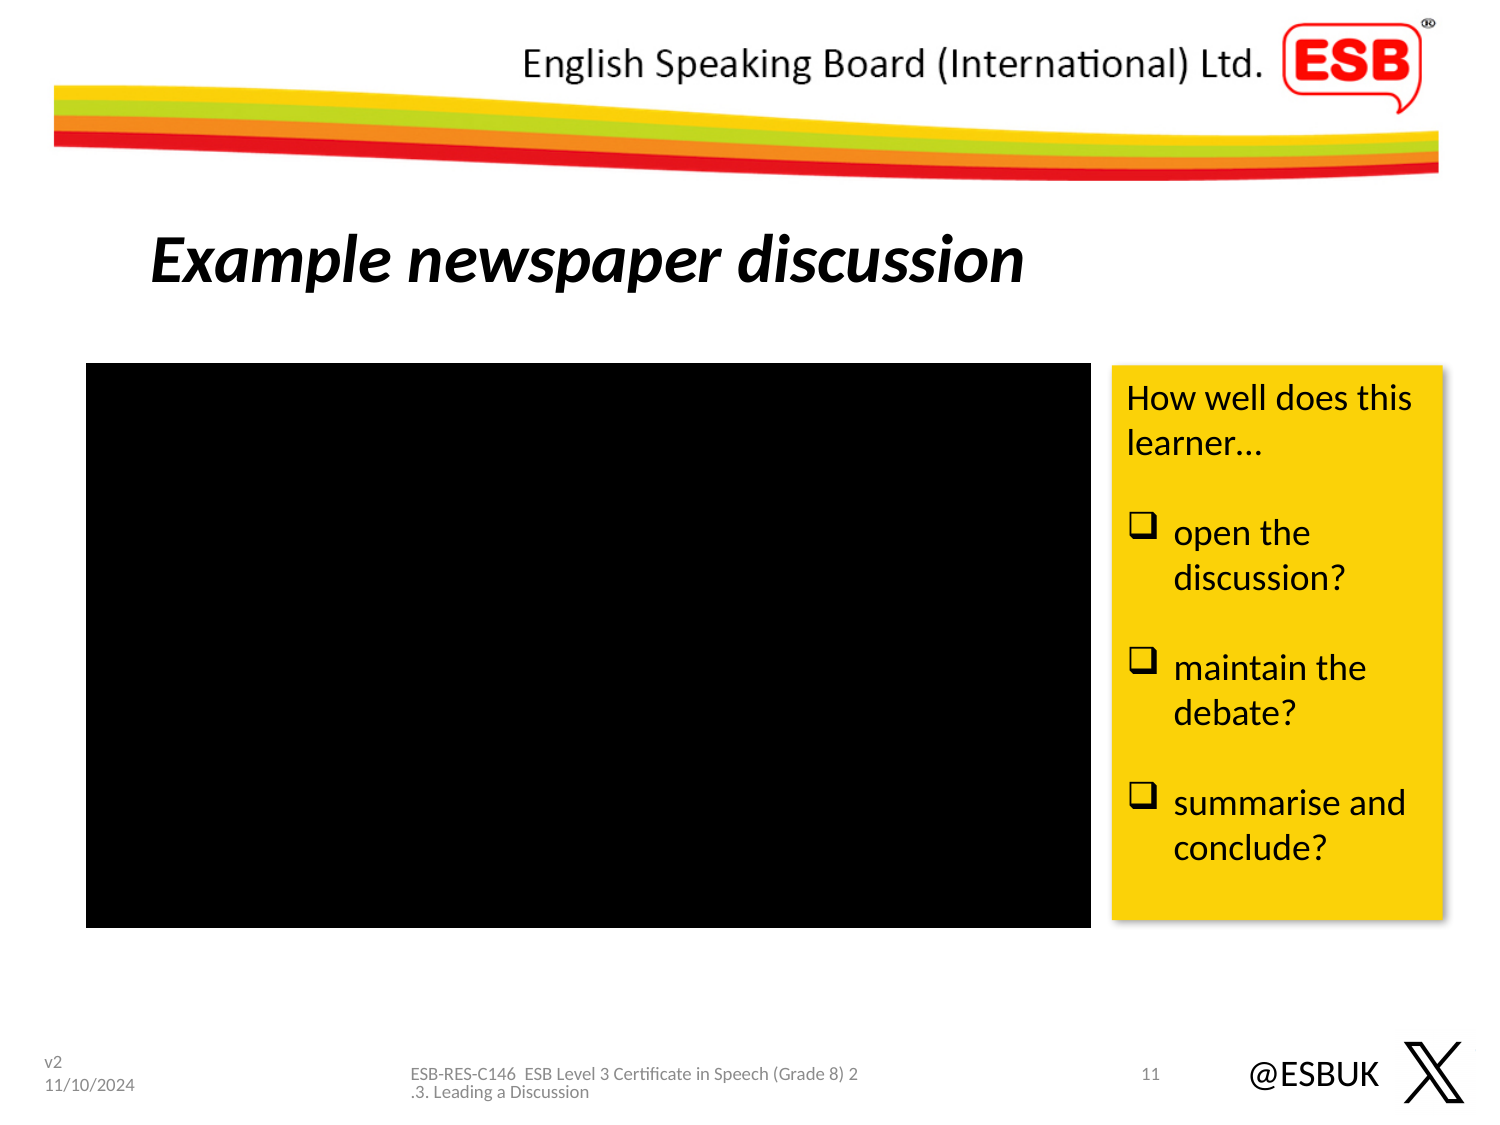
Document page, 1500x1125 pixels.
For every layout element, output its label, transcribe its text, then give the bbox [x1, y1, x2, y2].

text_box How well does this learner… open the discussion? maintain the debate? summarise and conclude? [1111, 365, 1443, 921]
title Example newspaper discussion [64, 177, 1112, 343]
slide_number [29, 1042, 160, 1103]
footer ESB-RES-C146 ESB Level 3 Certificate in Speech (Grade 8) 2.3. Leading a Discussion [395, 1042, 874, 1103]
picture [0, 0, 1500, 189]
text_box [85, 362, 1092, 929]
slide_number 11 [930, 1042, 1176, 1103]
picture [1395, 1029, 1476, 1116]
